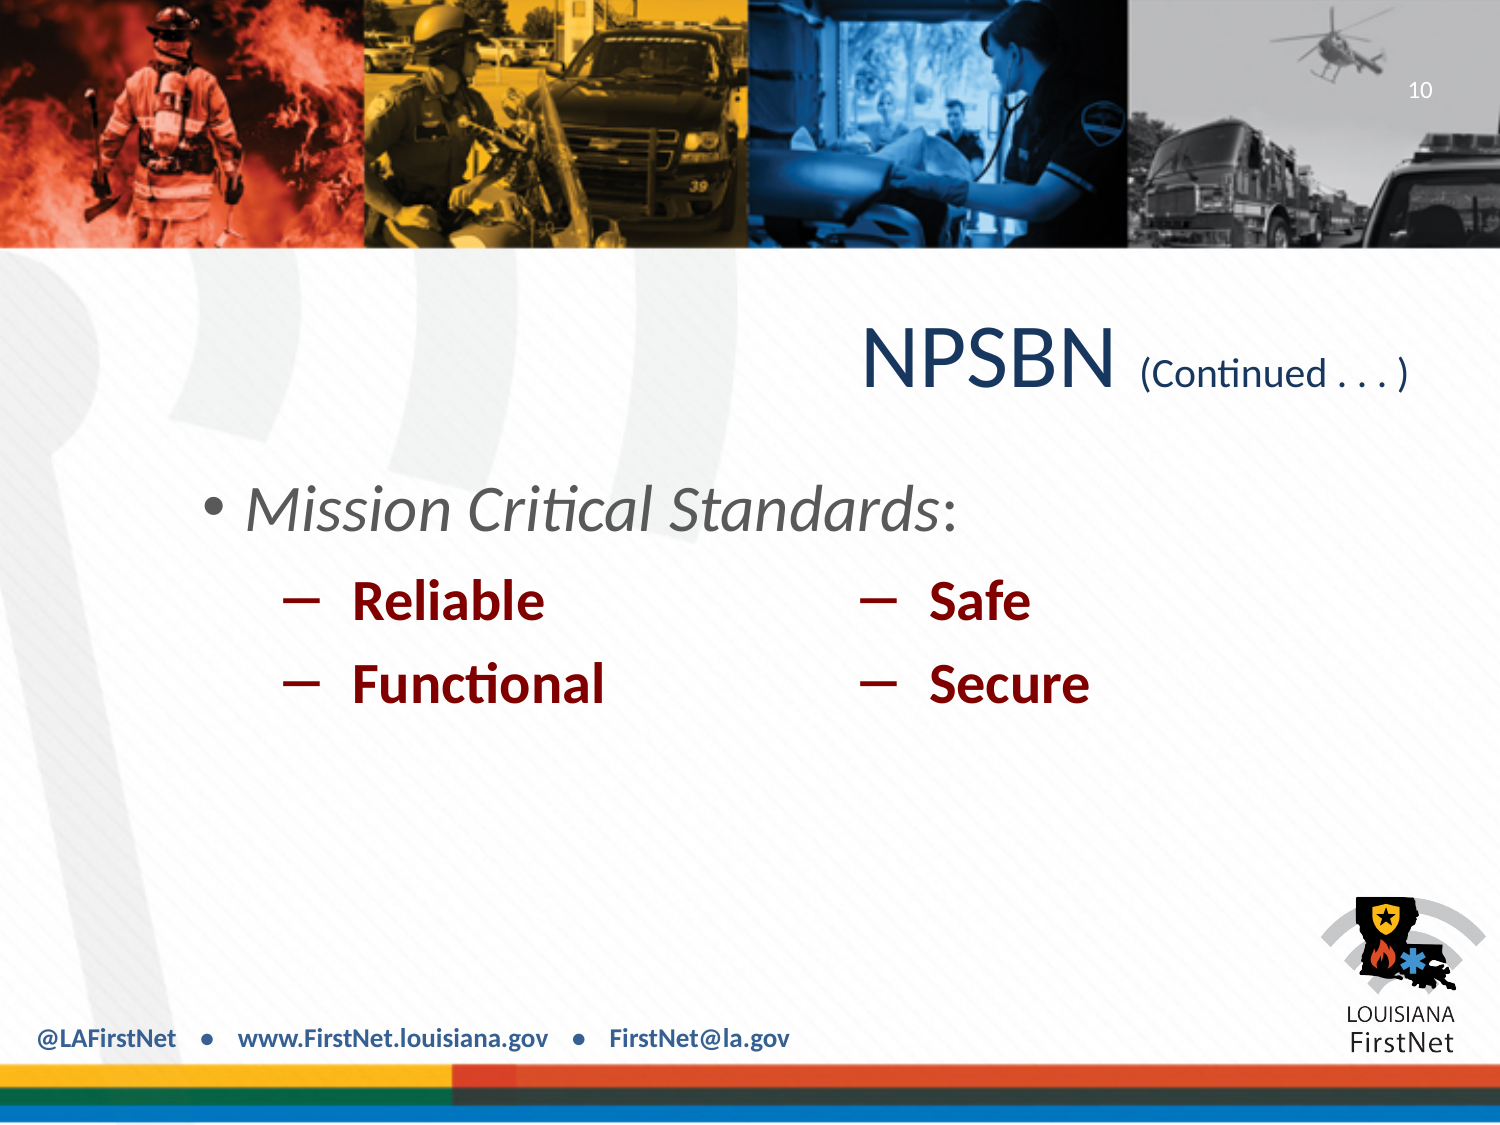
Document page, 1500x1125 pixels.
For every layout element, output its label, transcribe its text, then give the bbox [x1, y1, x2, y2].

slide_number 10 [1127, 31, 1448, 147]
text_box Reliable Functional Safe Secure [187, 554, 1372, 858]
list Mission Critical Standards: [187, 457, 1372, 554]
picture [0, 0, 1500, 1125]
title NPSBN (Continued . . . ) [75, 276, 1425, 425]
